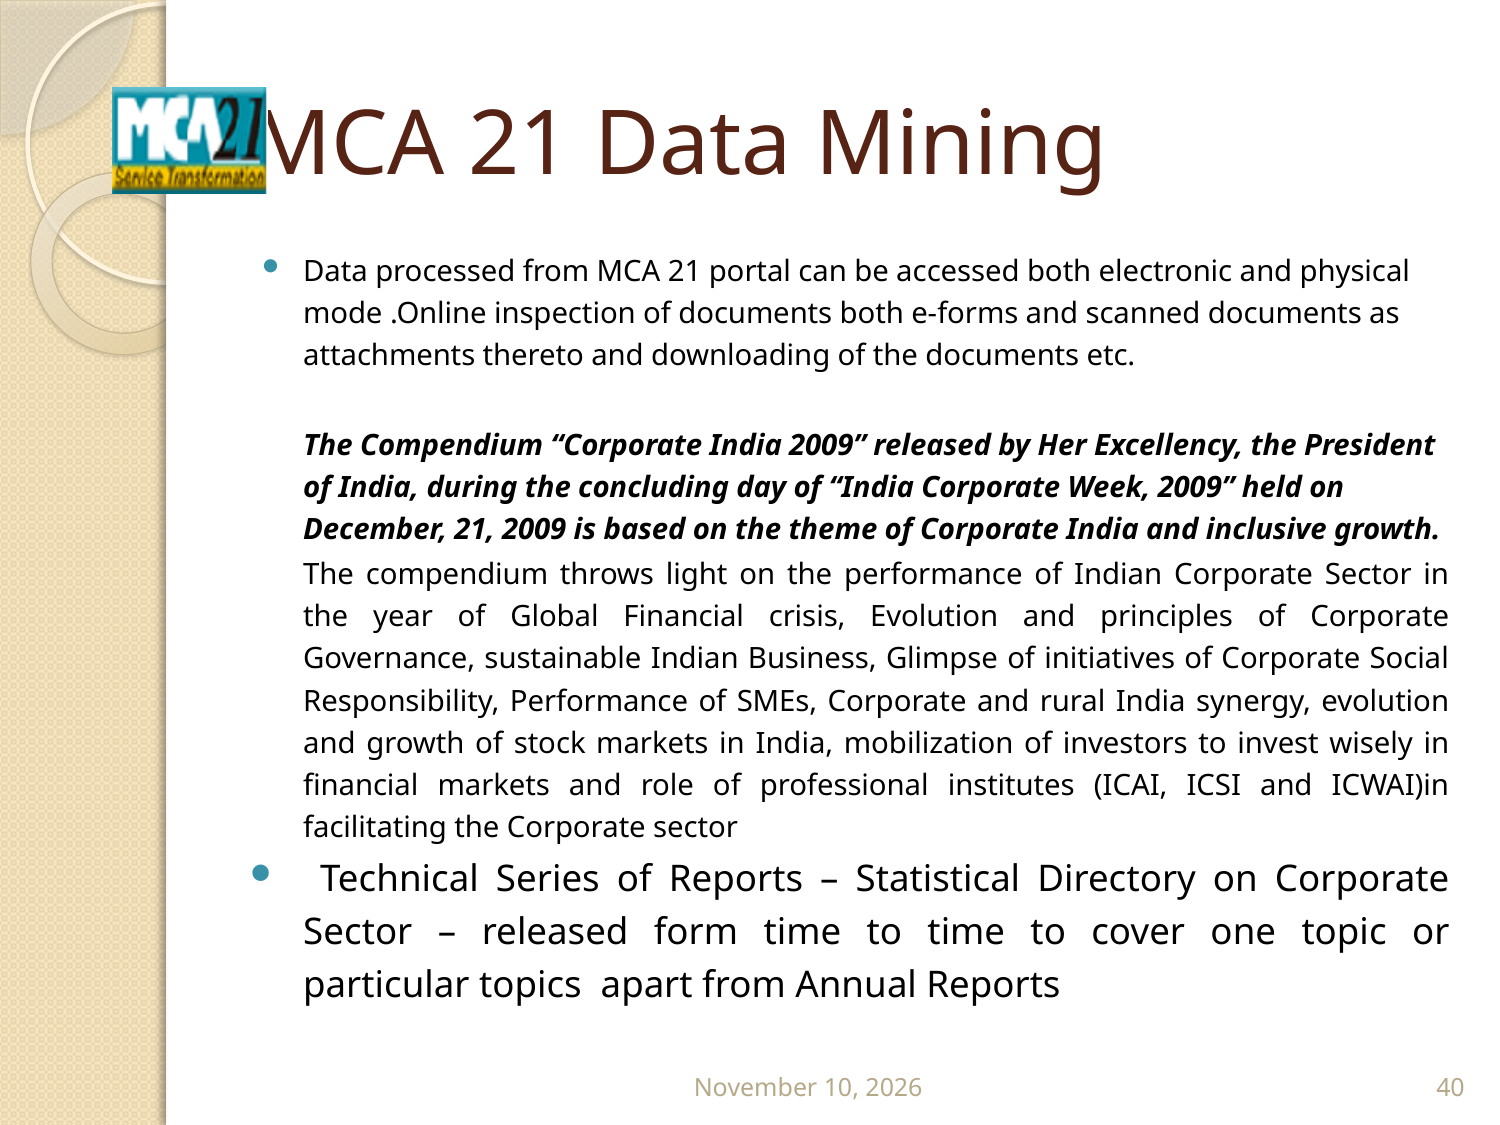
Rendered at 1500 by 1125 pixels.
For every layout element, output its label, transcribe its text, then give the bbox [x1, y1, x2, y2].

slide_number 40 [1413, 1034, 1488, 1113]
list Data processed from MCA 21 portal can be accessed both electronic and physical mode .Online inspection of documents both e-forms and scanned documents as attachments thereto and downloading of the documents etc. The Compendium “Corporate India 2009” released by Her Excellency, the President of India, during the concluding day of “India Corporate Week, 2009” held on December, 21, 2009 is based on the theme of Corporate India and inclusive growth. The compendium throws light on the performance of Indian Corporate Sector in the year of Global Financial crisis, Evolution and principles of Corporate Governance, sustainable Indian Business, Glimpse of initiatives of Corporate Social Responsibility, Performance of SMEs, Corporate and rural India synergy, evolution and growth of stock markets in India, mobilization of investors to invest wisely in financial markets and role of professional institutes (ICAI, ICSI and ICWAI)in facilitating the Corporate sector Technical Series of Reports – Statistical Directory on Corporate Sector – released form time to time to cover one topic or particular topics apart from Annual Reports [235, 237, 1466, 1100]
picture [112, 87, 268, 194]
title MCA 21 Data Mining [235, 45, 1466, 233]
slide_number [587, 1034, 938, 1113]
